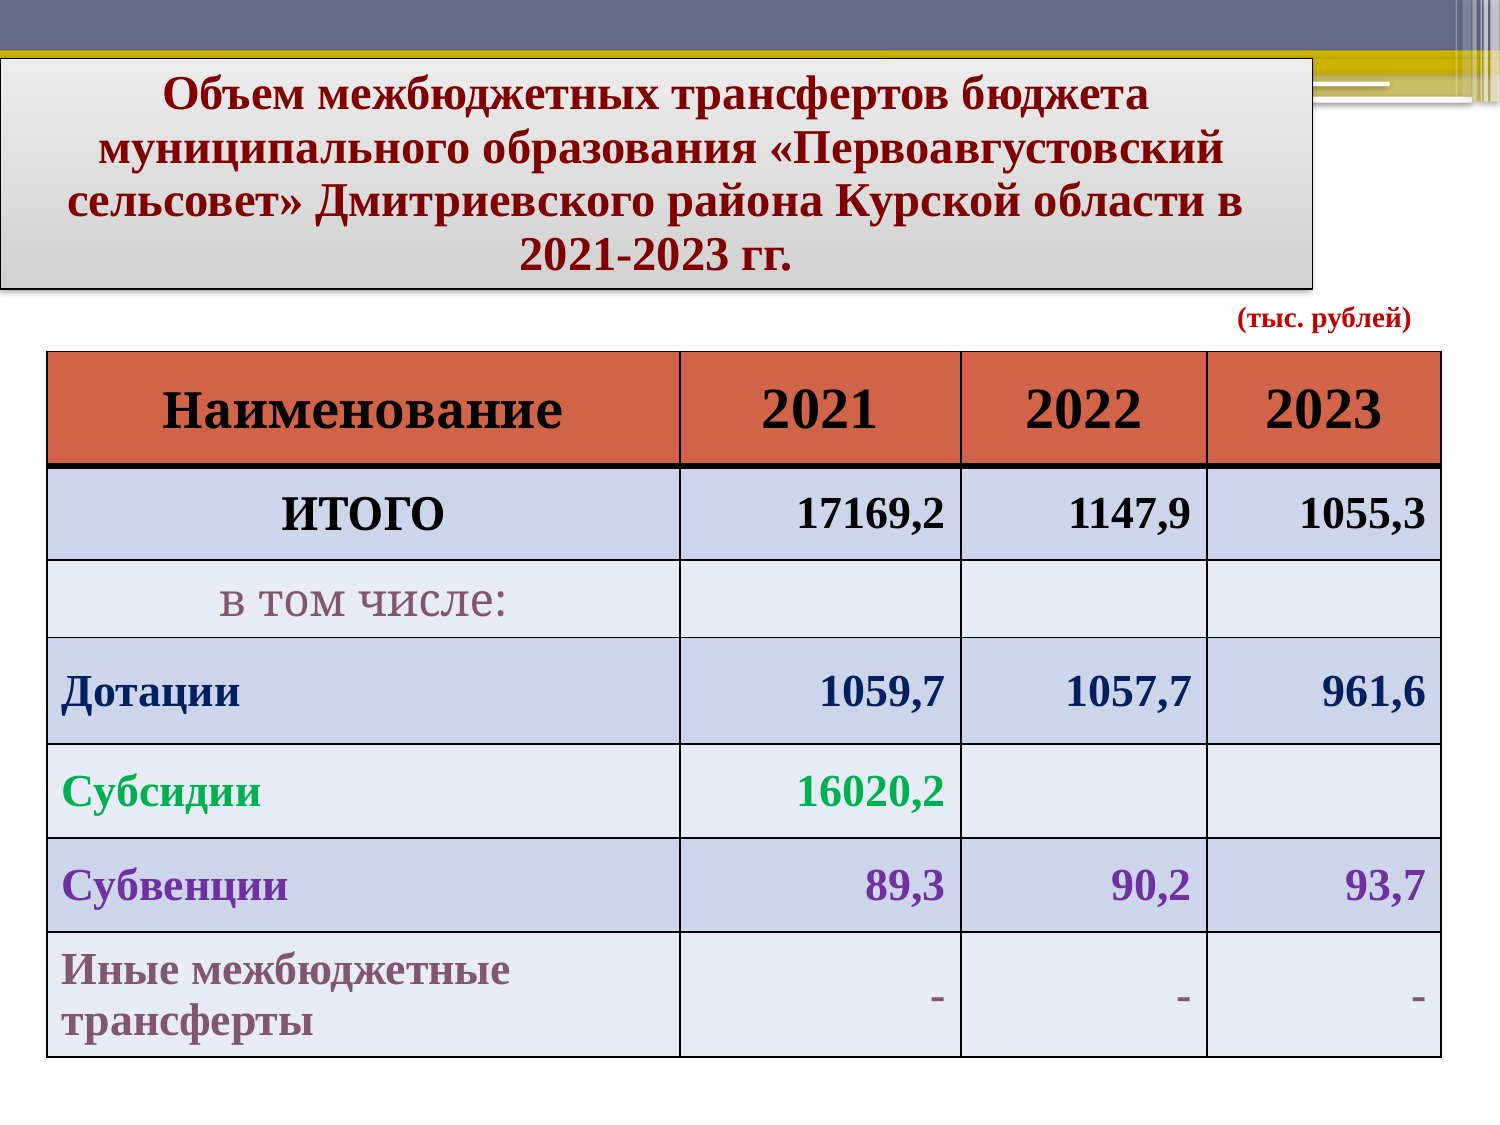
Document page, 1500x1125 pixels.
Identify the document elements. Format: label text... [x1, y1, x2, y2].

text_box (тыс. рублей) [1222, 290, 1436, 341]
table_cell 1059,7 [681, 638, 960, 743]
table_cell - [681, 933, 960, 1056]
table_header 2022 [962, 352, 1206, 463]
table_cell - [962, 933, 1206, 1056]
table_header Наименование [48, 352, 679, 463]
table_cell [681, 561, 960, 637]
table_cell 17169,2 [681, 469, 960, 559]
table_cell [1208, 745, 1440, 837]
table_cell 1057,7 [962, 638, 1206, 743]
table_header 2023 [1208, 352, 1440, 463]
table_cell 1147,9 [962, 469, 1206, 559]
table_cell - [1208, 933, 1440, 1056]
table_header 2021 [681, 352, 960, 463]
table_cell [1208, 561, 1440, 637]
table_cell Иные межбюджетные трансферты [48, 933, 679, 1056]
table_cell ИТОГО [48, 469, 679, 559]
table_cell 89,3 [681, 839, 960, 931]
title Объем межбюджетных трансфертов бюджета муниципального образования «Первоавгустовский сельсовет» Дмитриевского района Курской области в 2021-2023 гг. [0, 58, 1313, 290]
table_cell 90,2 [962, 839, 1206, 931]
table_cell в том числе: [48, 561, 679, 637]
table_cell 961,6 [1208, 638, 1440, 743]
table_cell [962, 745, 1206, 837]
table_cell 93,7 [1208, 839, 1440, 931]
table_cell [962, 561, 1206, 637]
table_cell Субвенции [48, 839, 679, 931]
table_cell 1055,3 [1208, 469, 1440, 559]
table_cell Дотации [48, 638, 679, 743]
table_cell 16020,2 [681, 745, 960, 837]
table_cell Субсидии [48, 745, 679, 837]
